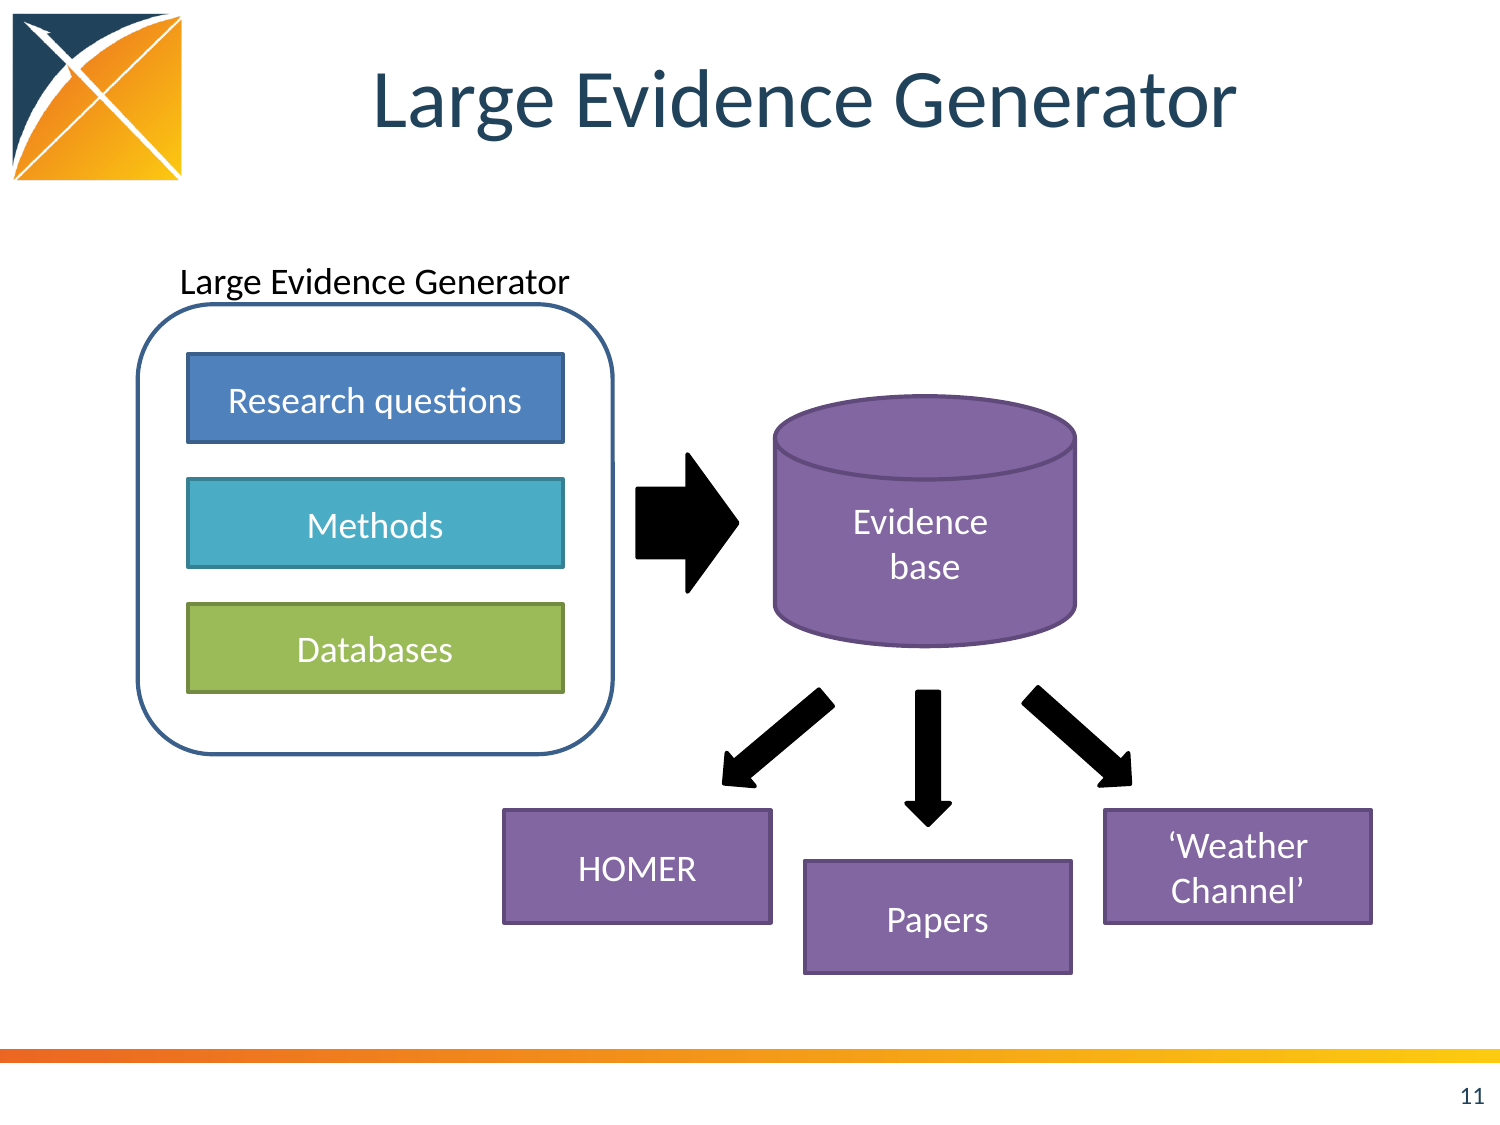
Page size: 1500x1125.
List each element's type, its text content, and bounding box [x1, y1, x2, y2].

text_box HOMER [502, 808, 773, 925]
text_box ‘Weather Channel’ [1103, 808, 1373, 925]
slide_number 11 [1149, 1065, 1500, 1125]
text_box Papers [803, 859, 1073, 975]
text_box Large Evidence Generator [165, 249, 586, 310]
text_box [135, 310, 615, 757]
picture [0, 0, 206, 200]
text_box [904, 689, 952, 828]
text_box [635, 452, 740, 594]
text_box Evidence base [772, 394, 1078, 649]
text_box [721, 687, 836, 789]
title Large Evidence Generator [187, 24, 1425, 163]
text_box [1021, 685, 1133, 788]
